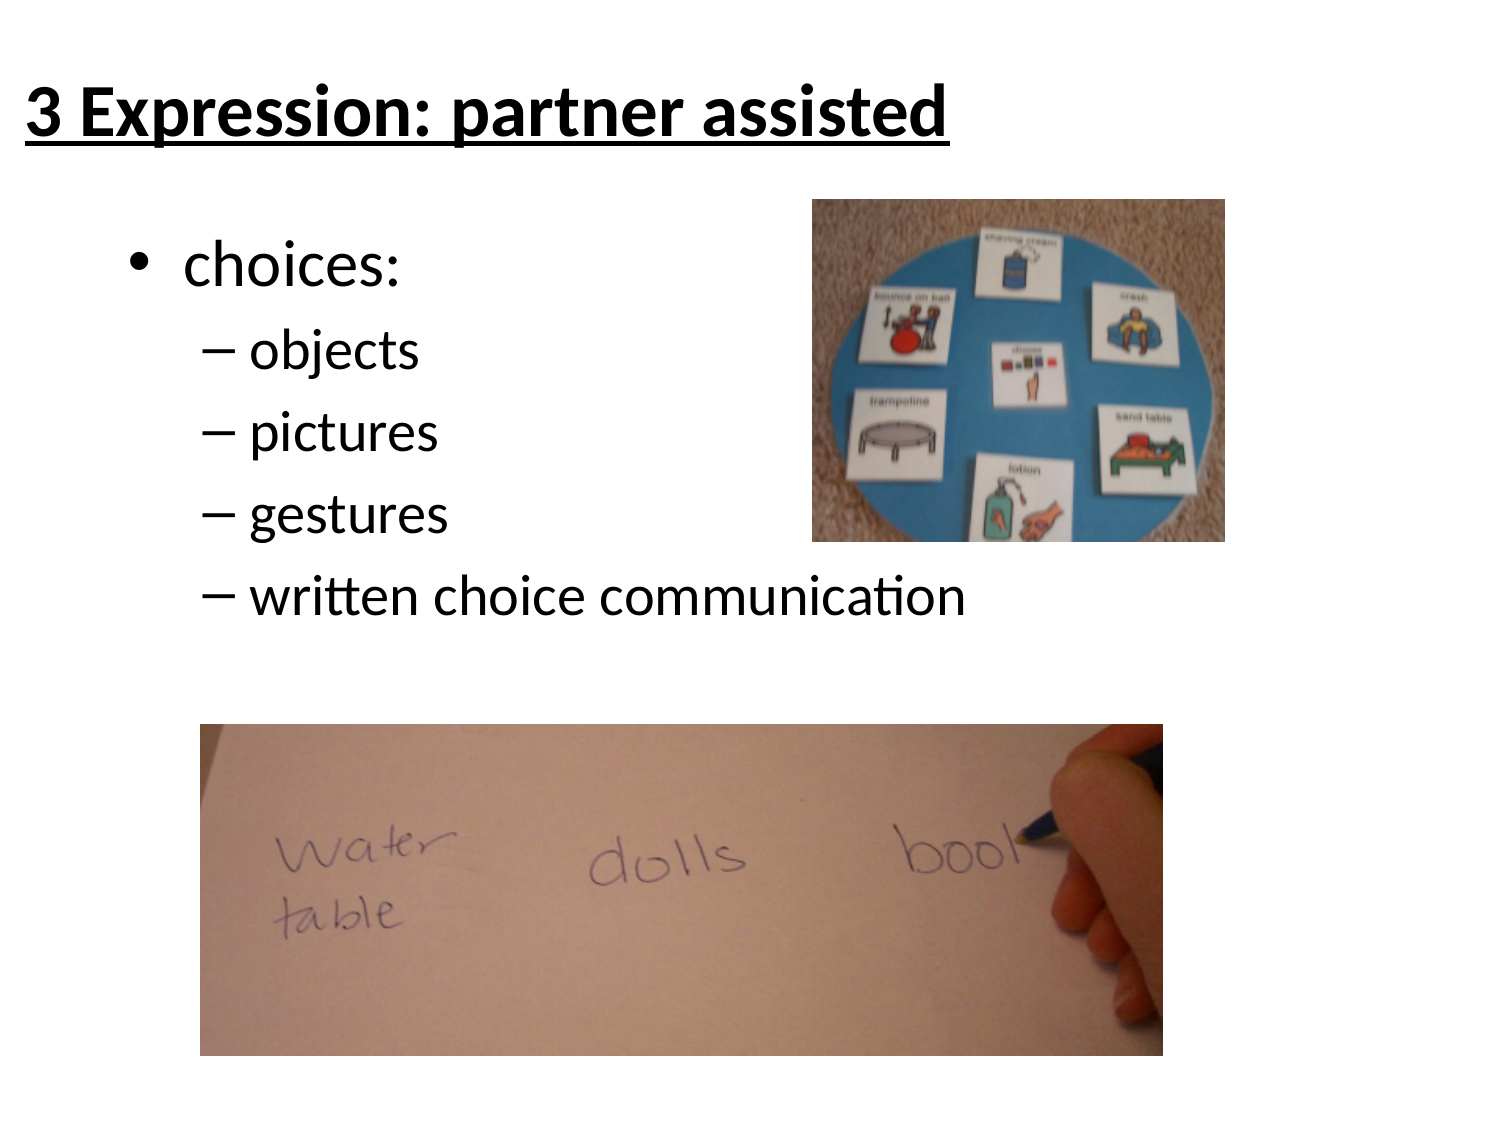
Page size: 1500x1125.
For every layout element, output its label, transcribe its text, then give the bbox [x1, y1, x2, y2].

title 3 Expression: partner assisted [9, 12, 1285, 200]
picture [199, 724, 1163, 1056]
list choices: objects pictures gestures written choice communication [112, 212, 1388, 1000]
picture [812, 199, 1226, 542]
